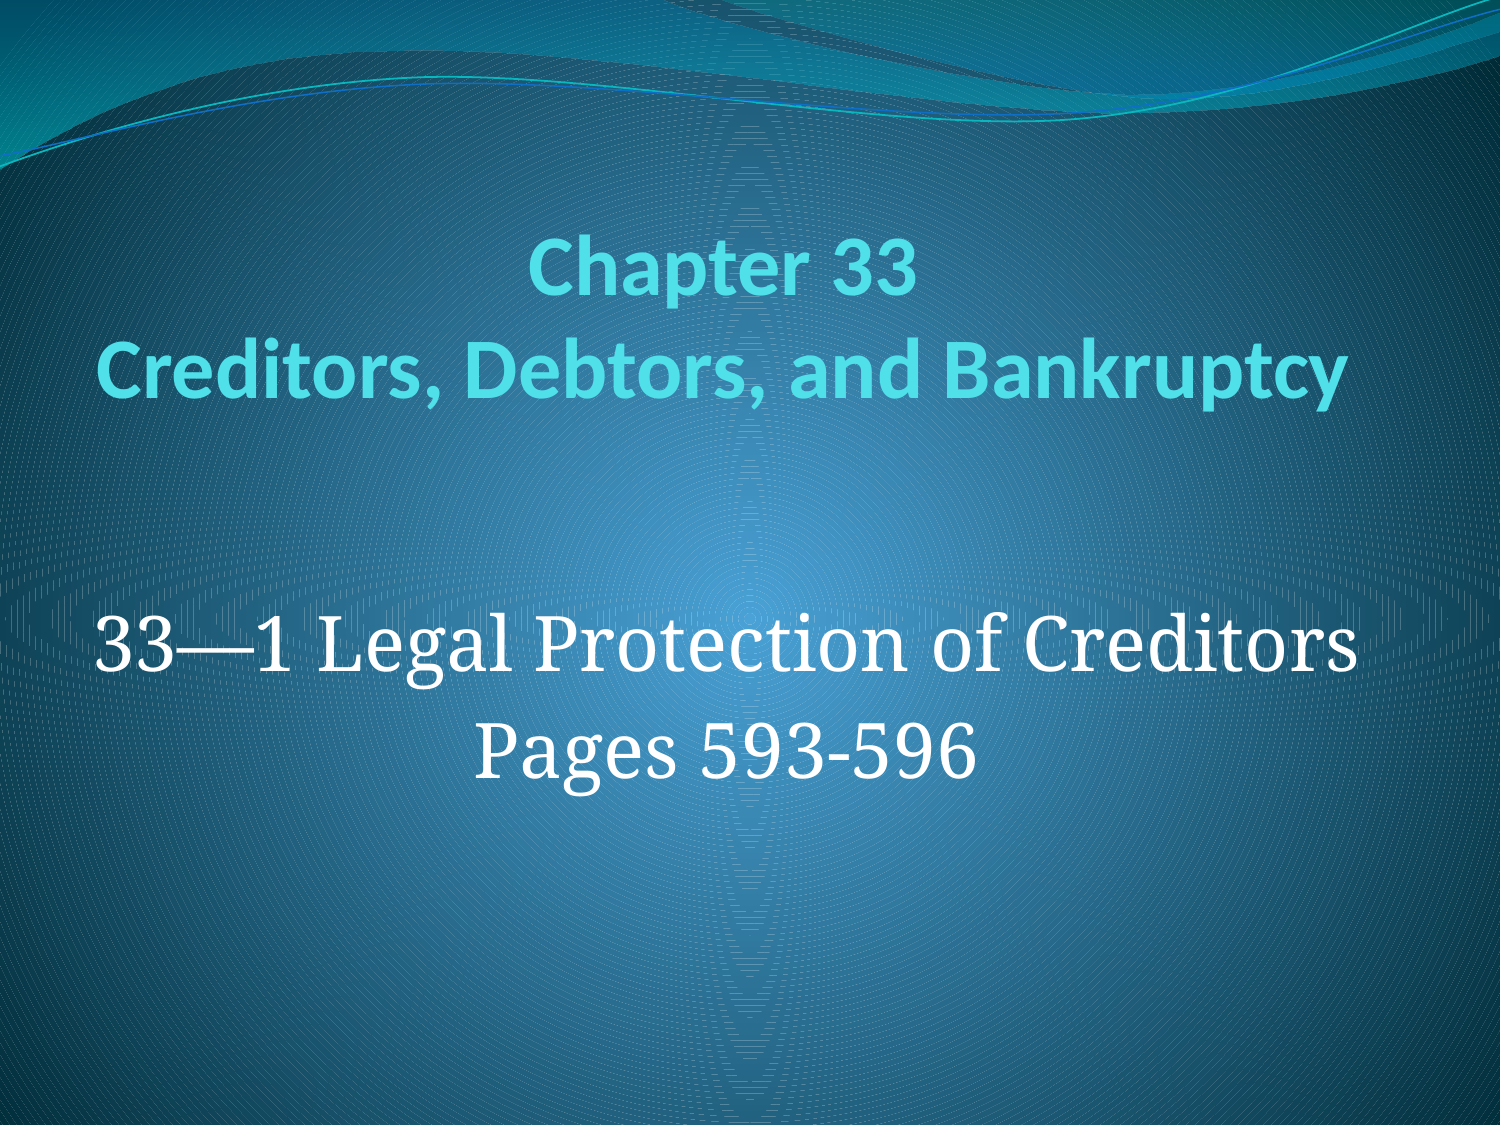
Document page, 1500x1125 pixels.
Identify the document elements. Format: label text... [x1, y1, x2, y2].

subtitle 33—1 Legal Protection of Creditors Pages 593-596 [87, 587, 1375, 875]
title Chapter 33 Creditors, Debtors, and Bankruptcy [87, 174, 1363, 417]
